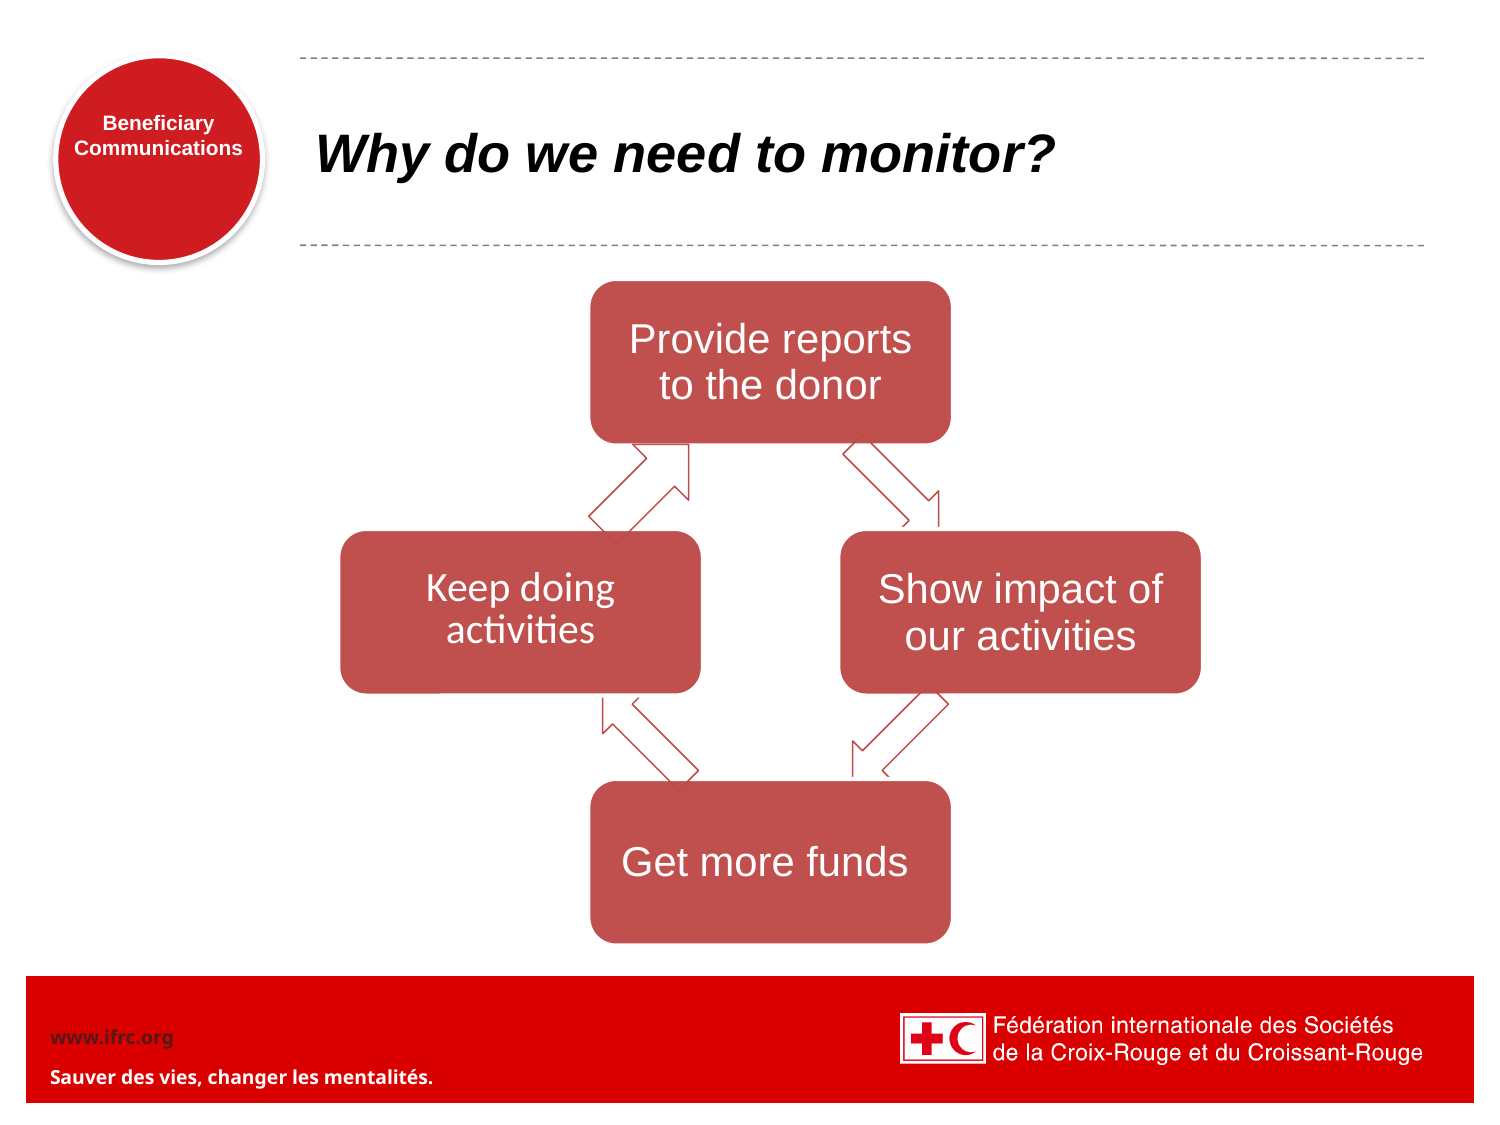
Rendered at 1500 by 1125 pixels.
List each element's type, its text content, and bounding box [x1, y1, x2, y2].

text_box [41, 278, 1500, 946]
picture [900, 1013, 1422, 1065]
title Why do we need to monitor? [299, 57, 1426, 246]
